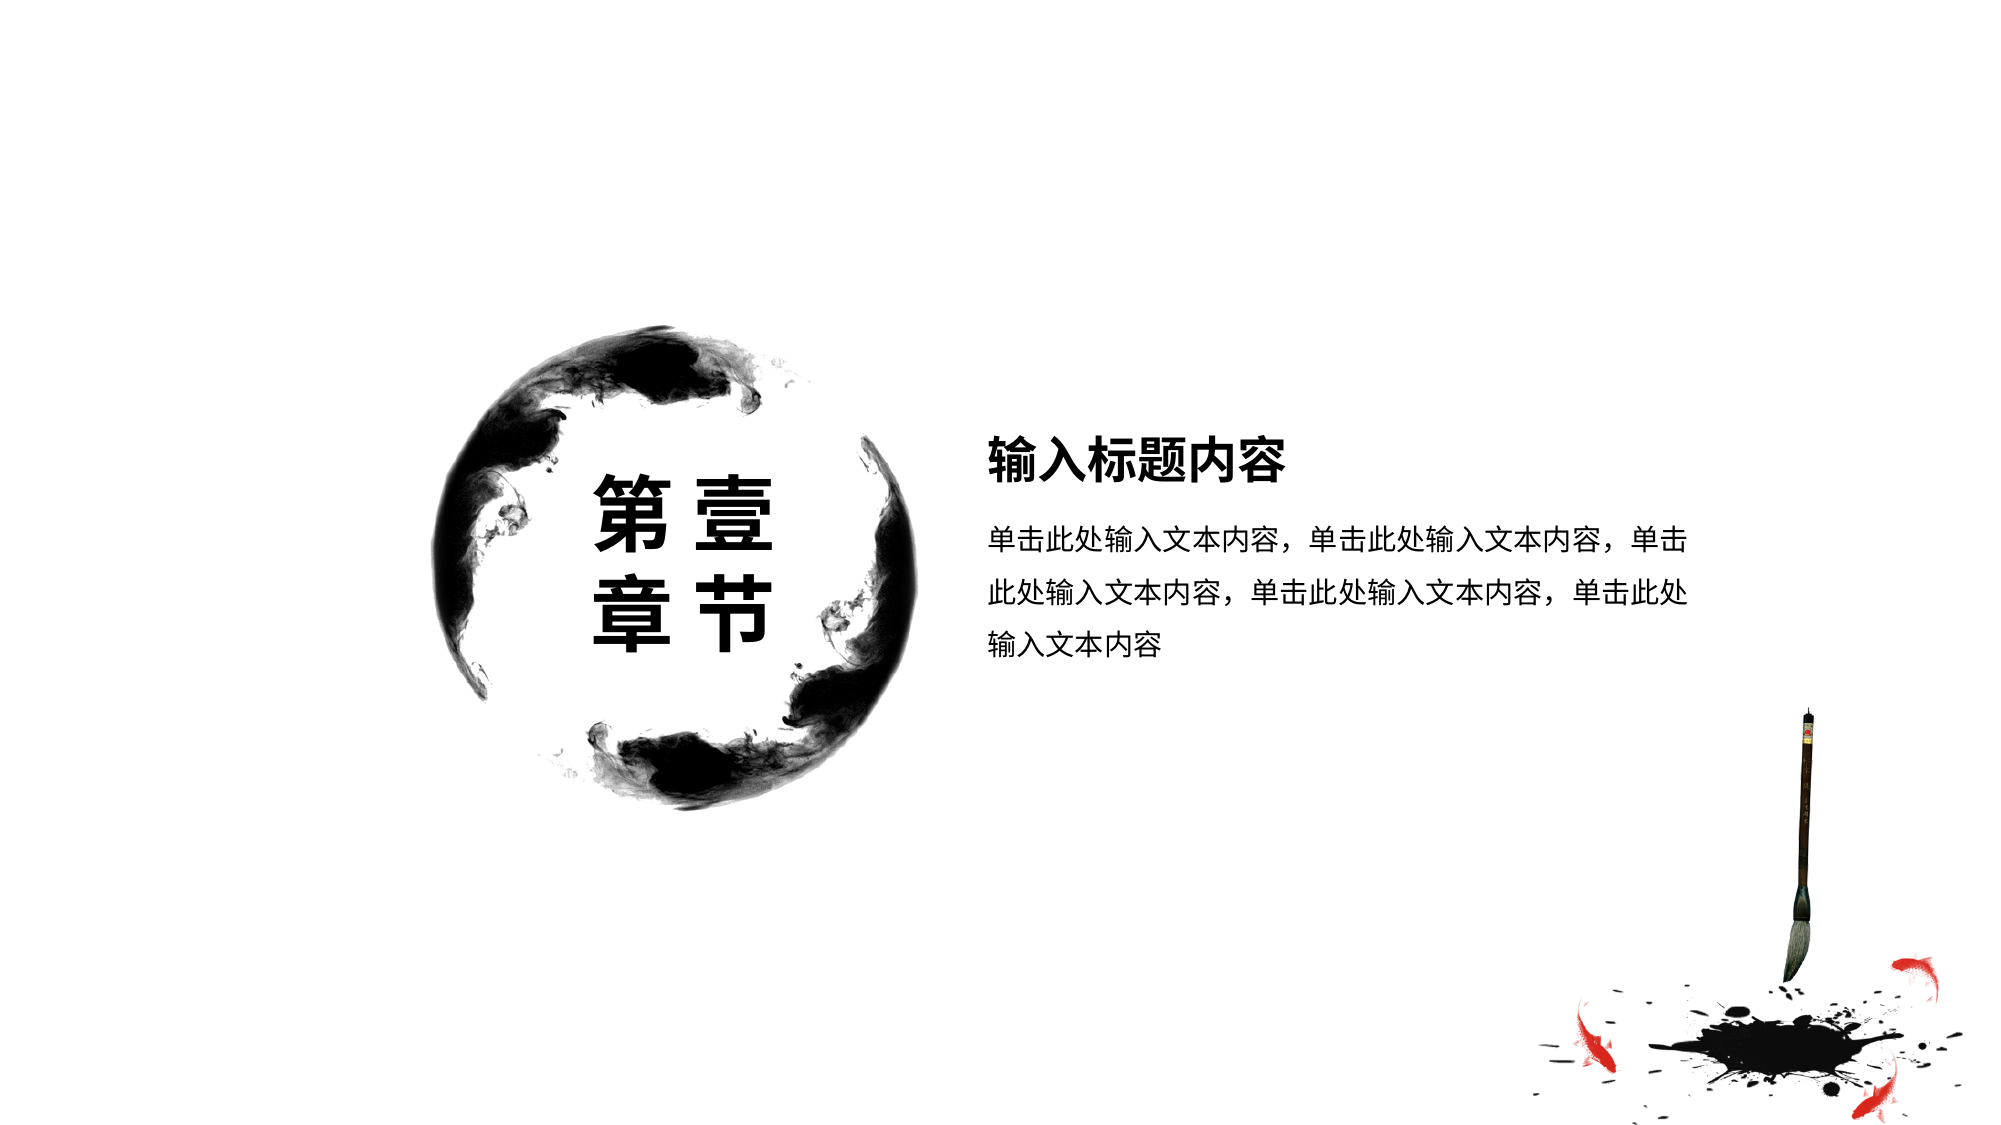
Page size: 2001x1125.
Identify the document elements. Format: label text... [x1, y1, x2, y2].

picture [372, 262, 973, 863]
text_box 输入标题内容 [973, 421, 1366, 496]
picture [1533, 707, 1963, 1125]
text_box 单击此处输入文本内容，单击此处输入文本内容，单击此处输入文本内容，单击此处输入文本内容，单击此处输入文本内容 [973, 496, 1715, 722]
